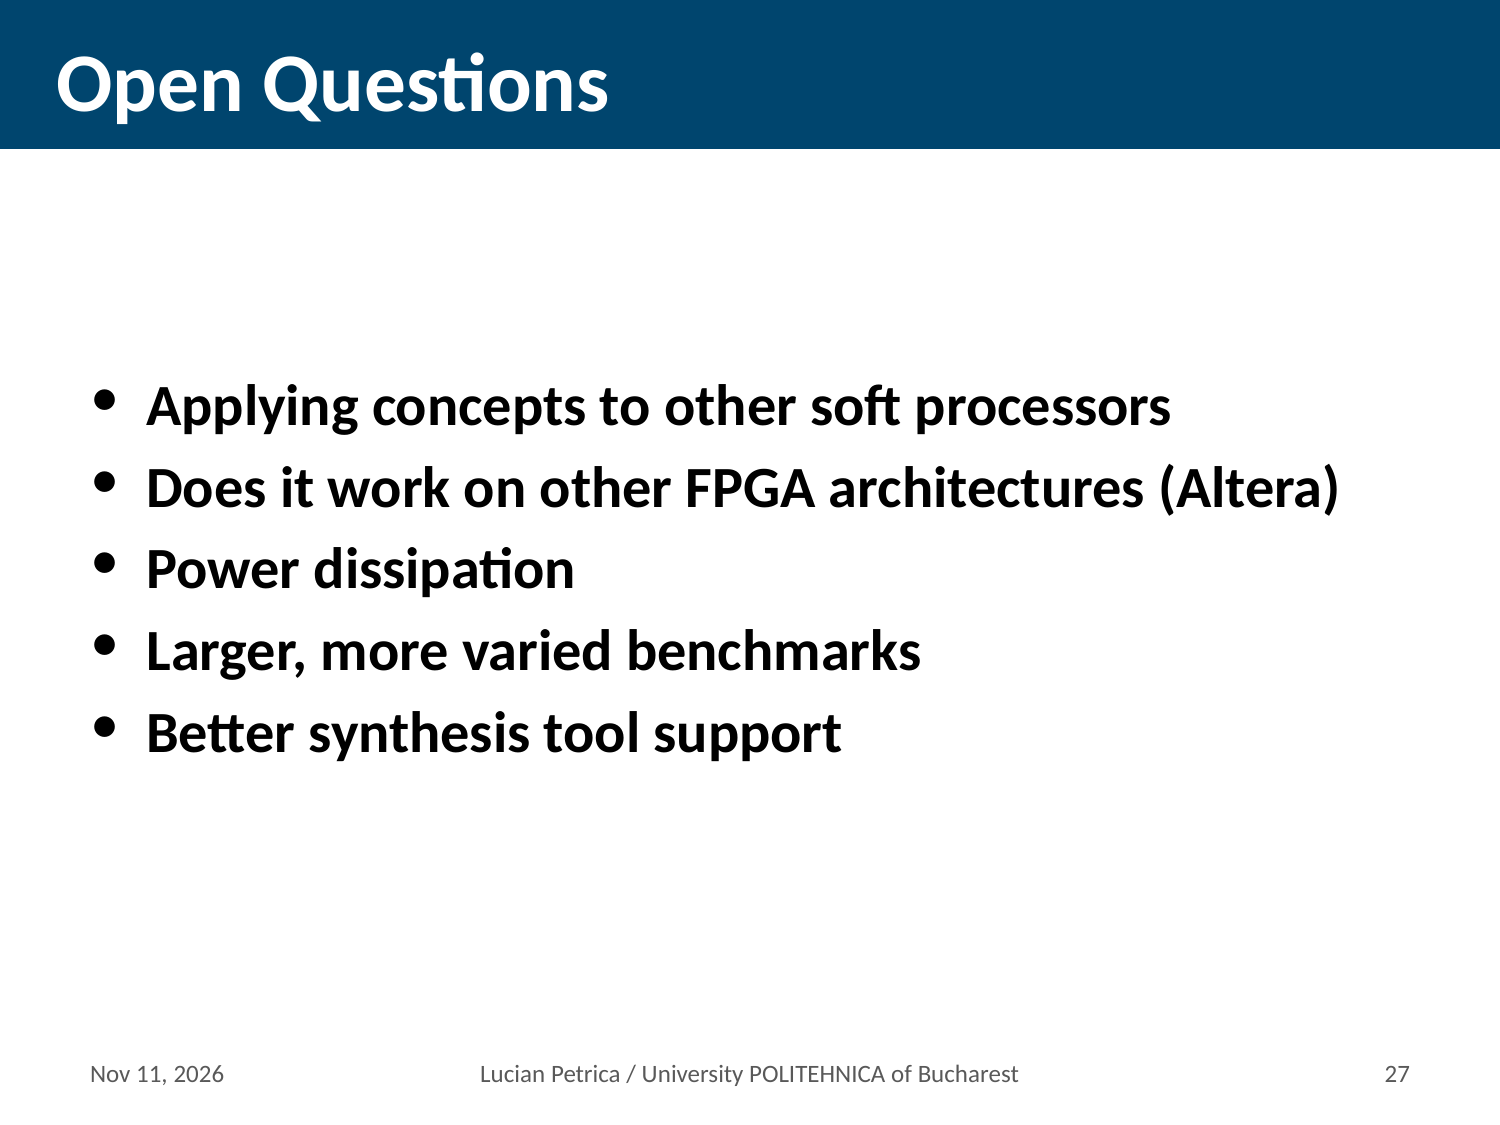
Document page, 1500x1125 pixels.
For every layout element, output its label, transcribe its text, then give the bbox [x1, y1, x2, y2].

footer Lucian Petrica / University POLITEHNICA of Bucharest [277, 1042, 1223, 1103]
title Open Questions [41, 15, 1459, 142]
slide_number 26 [1246, 1042, 1425, 1103]
slide_number 11-Mar-15 [75, 1042, 254, 1103]
list Applying concepts to other soft processors Does it work on other FPGA architectures (Altera) Power dissipation Larger, more varied benchmarks Better synthesis tool support [75, 196, 1425, 1010]
